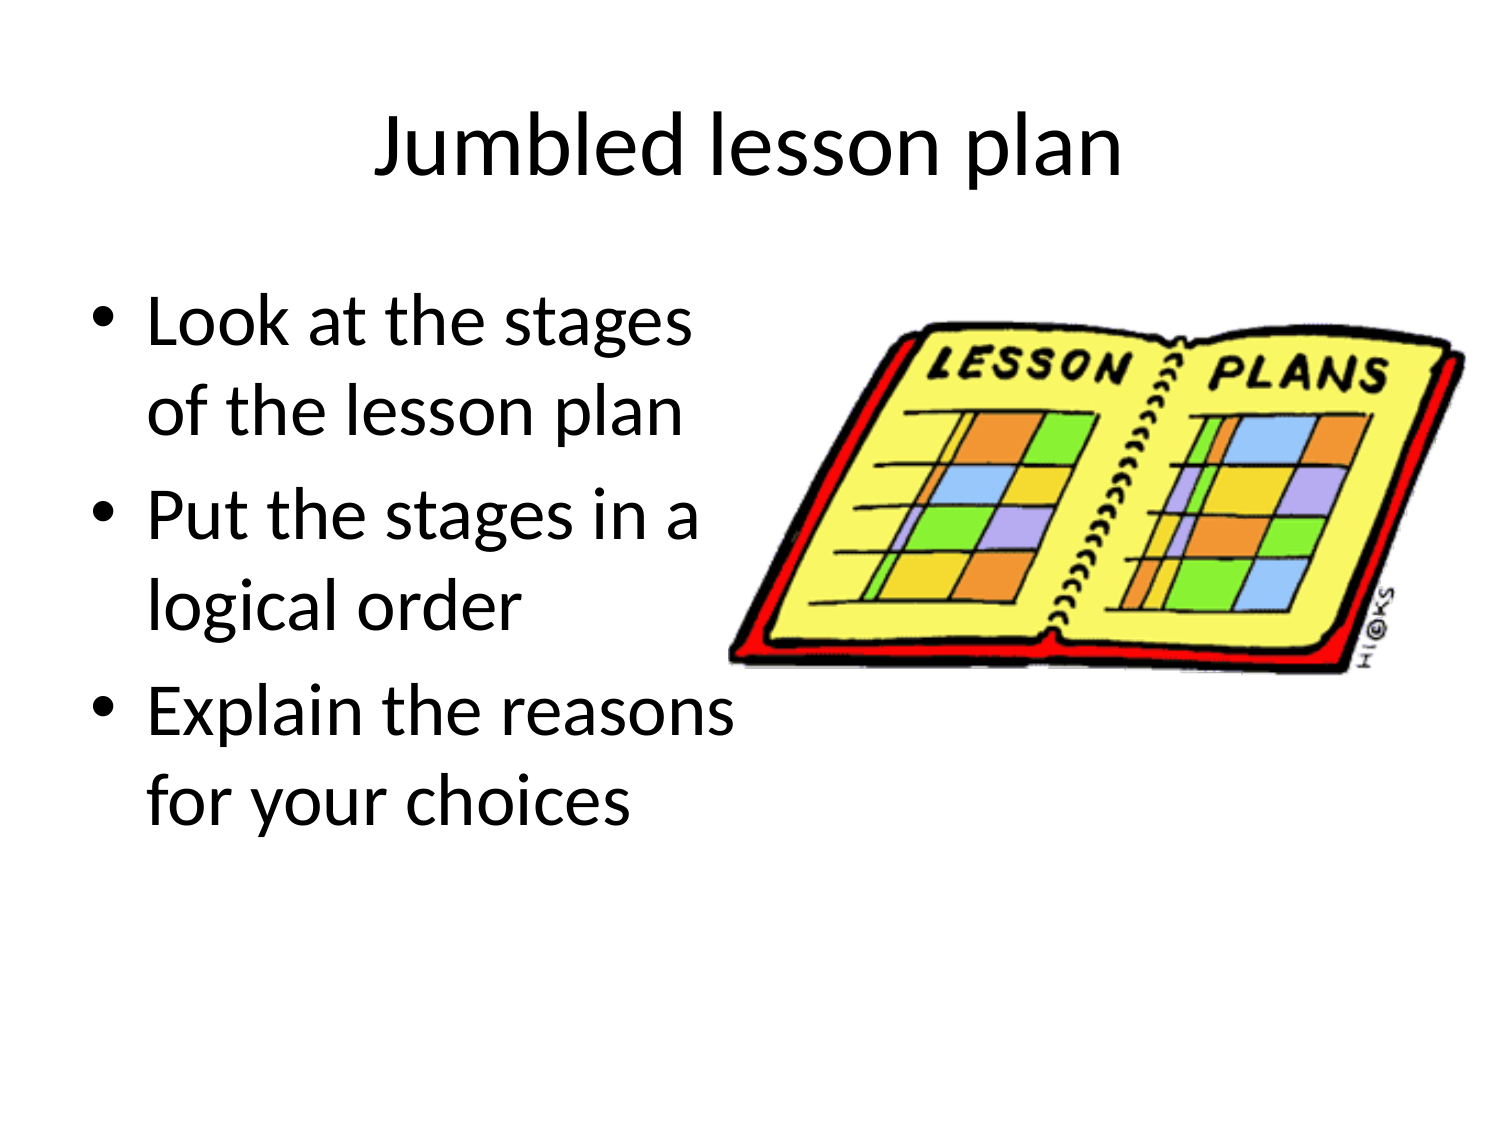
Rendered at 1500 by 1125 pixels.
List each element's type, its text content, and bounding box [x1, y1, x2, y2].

picture [728, 290, 1471, 693]
list Look at the stages of the lesson plan Put the stages in a logical order Explain the reasons for your choices [75, 262, 774, 1005]
title Jumbled lesson plan [75, 45, 1425, 233]
